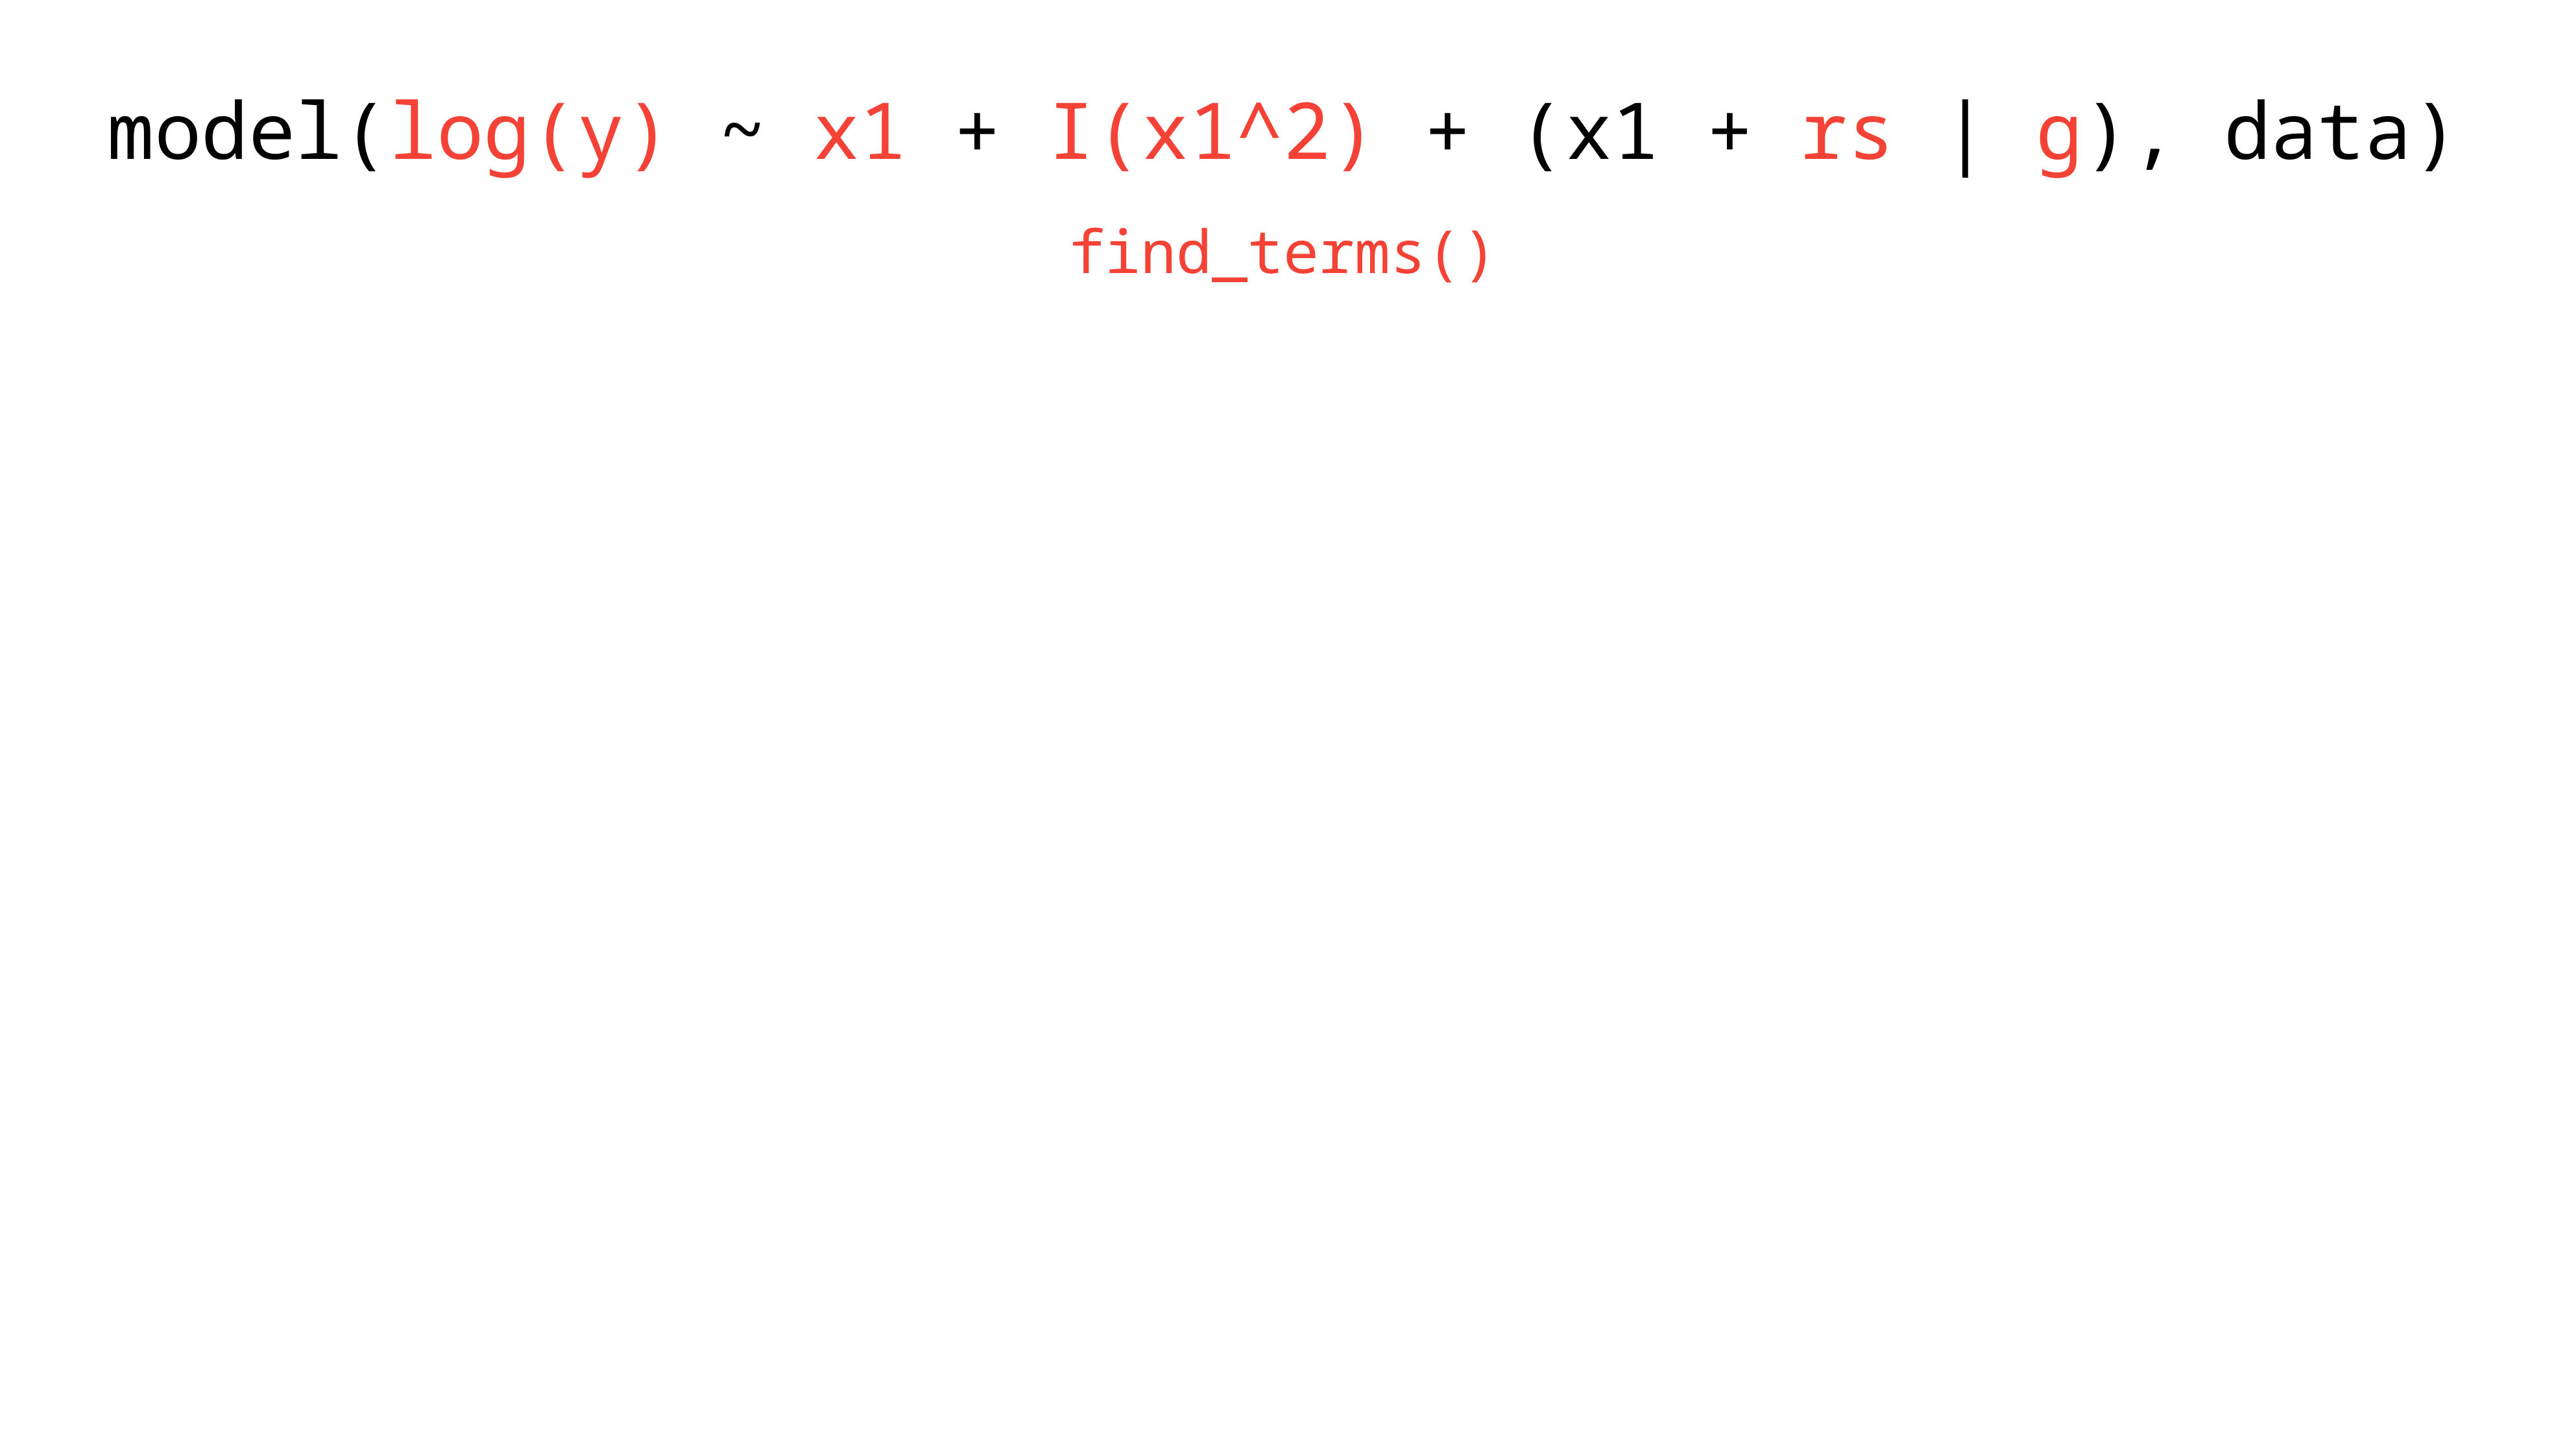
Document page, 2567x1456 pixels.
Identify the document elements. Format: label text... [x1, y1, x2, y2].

text_box model(log(y) ~ x1 + I(x1^2) + (x1 + rs | g), data) [57, 75, 2510, 180]
text_box find_terms() [1059, 209, 1508, 291]
